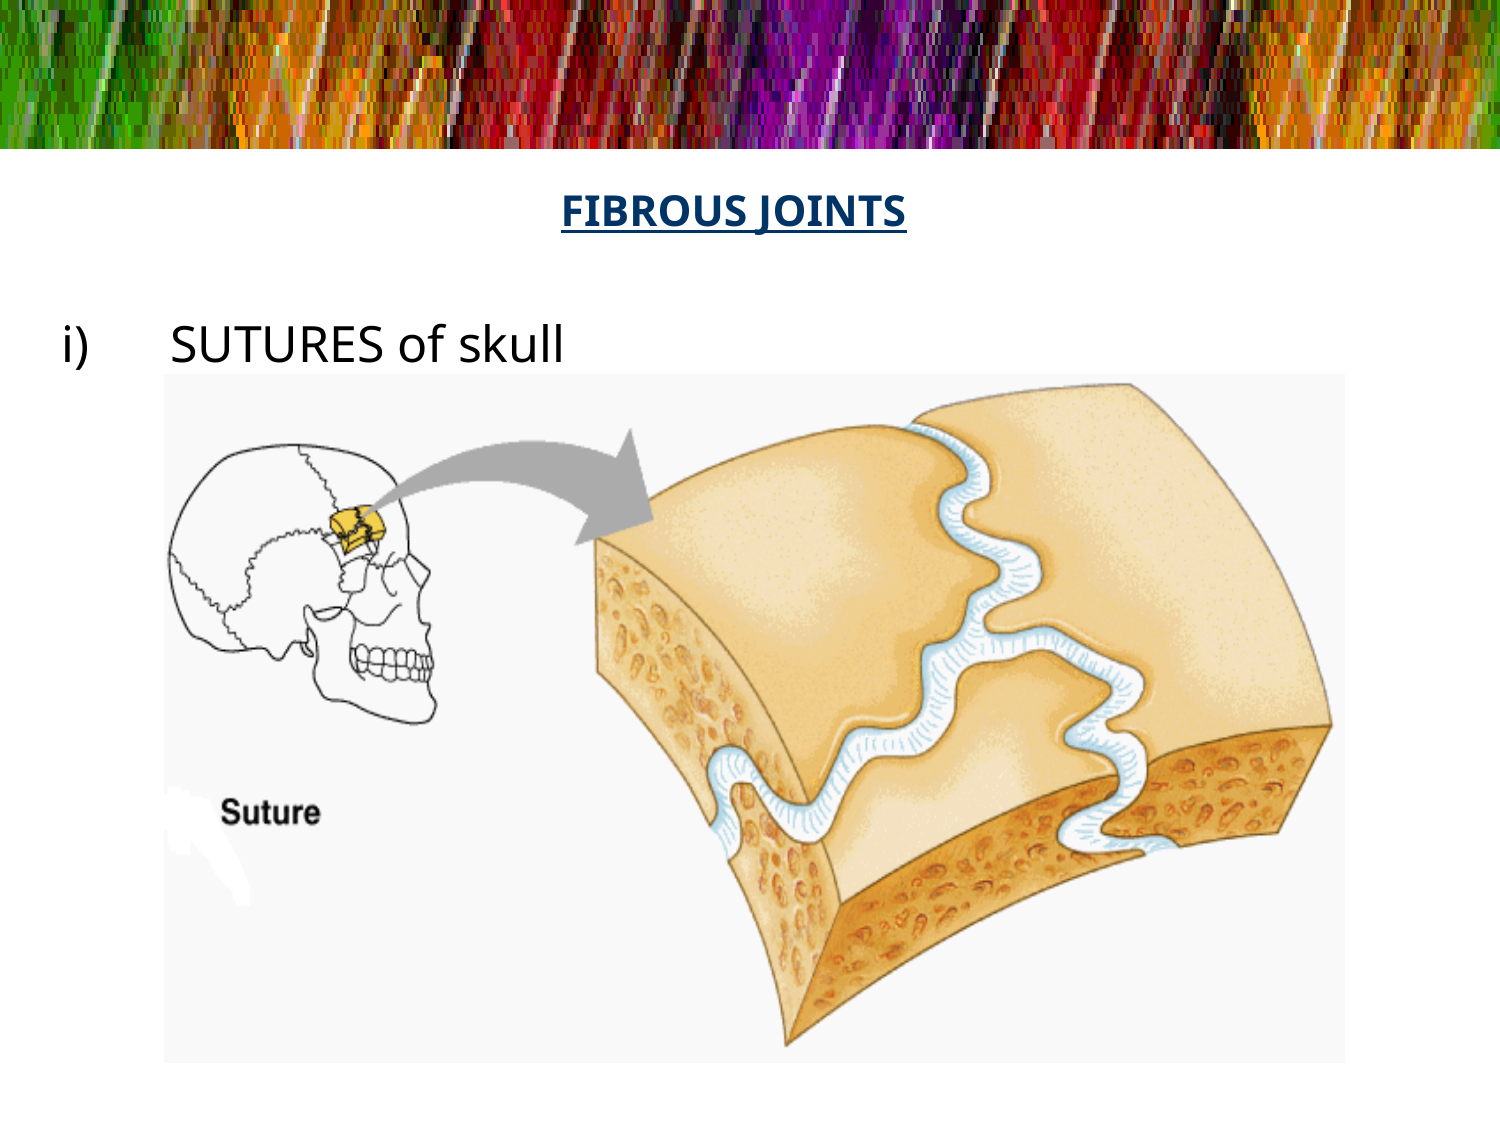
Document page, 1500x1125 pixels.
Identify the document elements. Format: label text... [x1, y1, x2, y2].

picture [0, 0, 1500, 149]
title FIBROUS JOINTS [58, 175, 1409, 294]
picture [163, 374, 1346, 1063]
list SUTURES of skull [46, 304, 669, 458]
